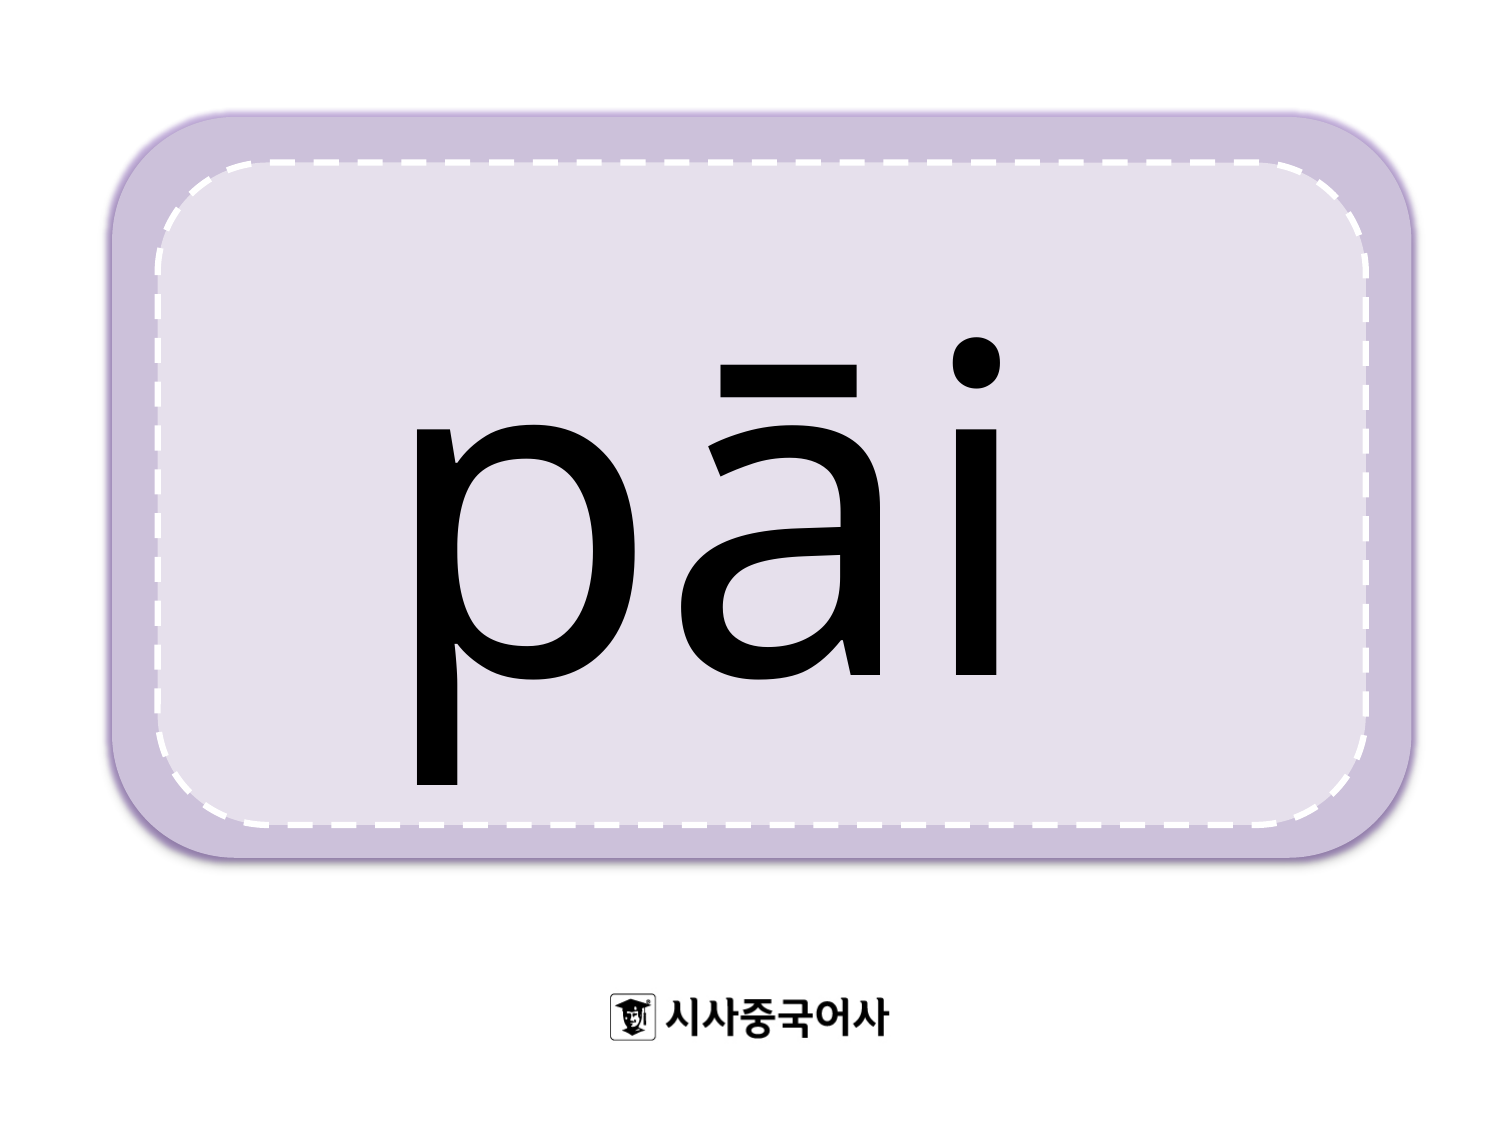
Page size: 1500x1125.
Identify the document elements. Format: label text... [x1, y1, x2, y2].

text_box pāi [162, 160, 1371, 824]
picture [602, 987, 898, 1047]
